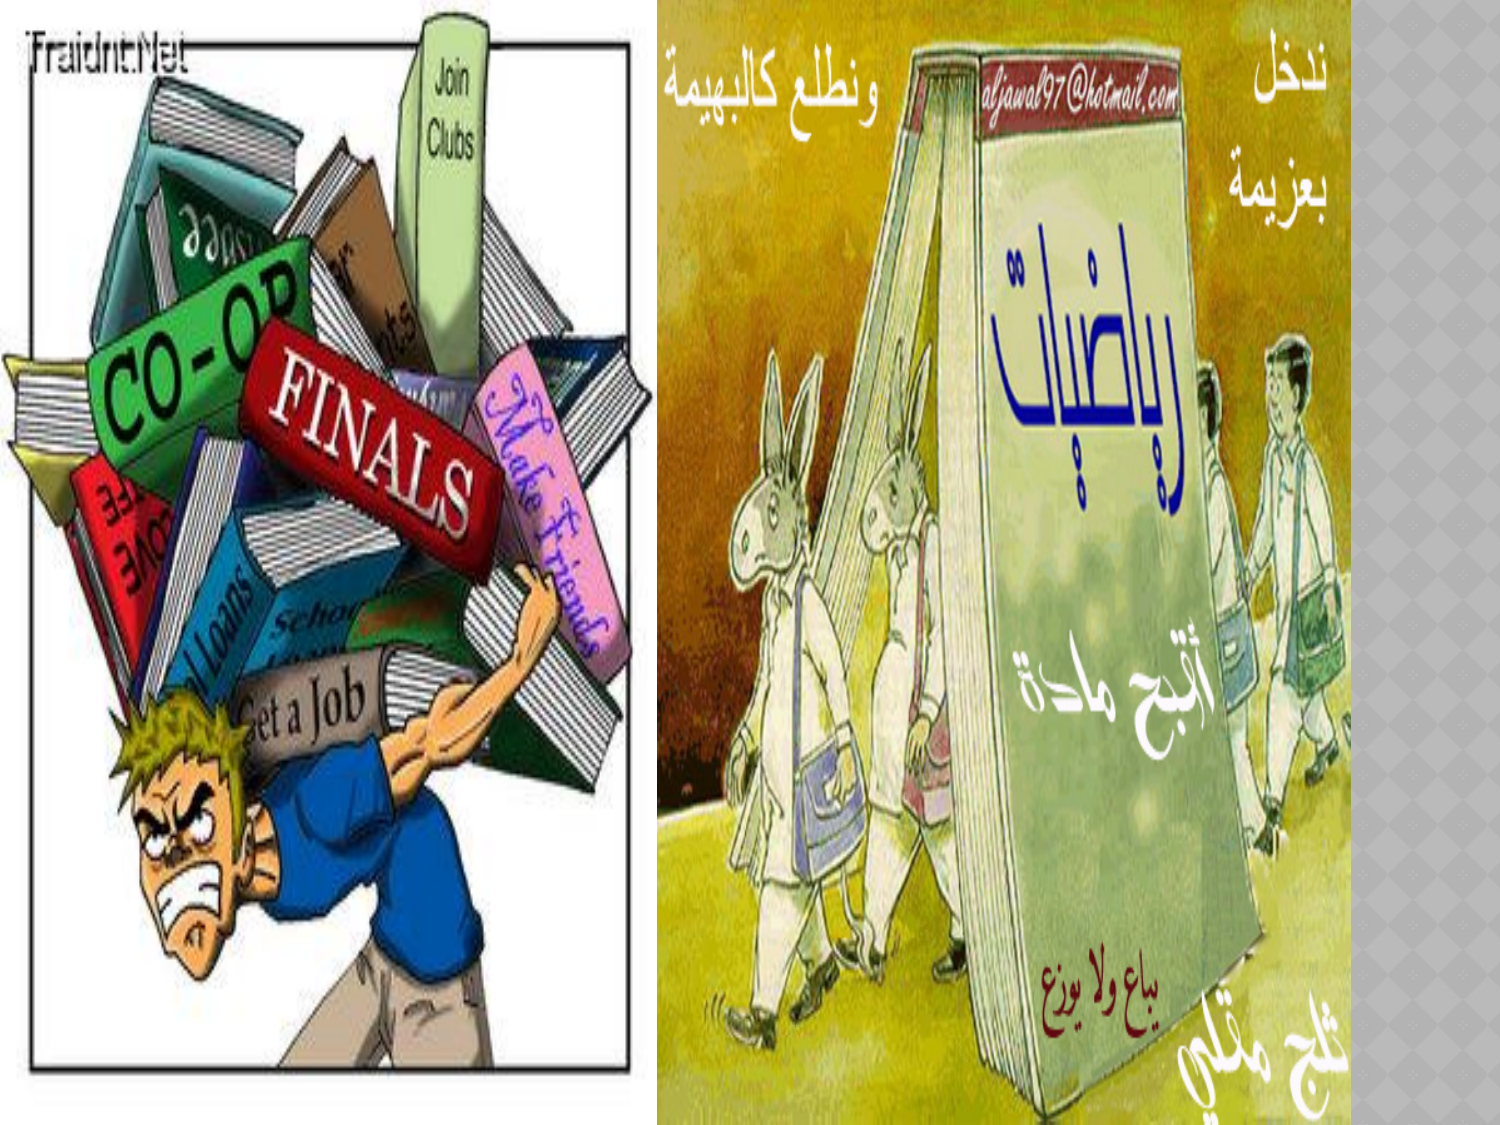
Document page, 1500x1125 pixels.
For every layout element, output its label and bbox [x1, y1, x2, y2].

list [0, 0, 657, 1125]
picture [657, 0, 1351, 1125]
